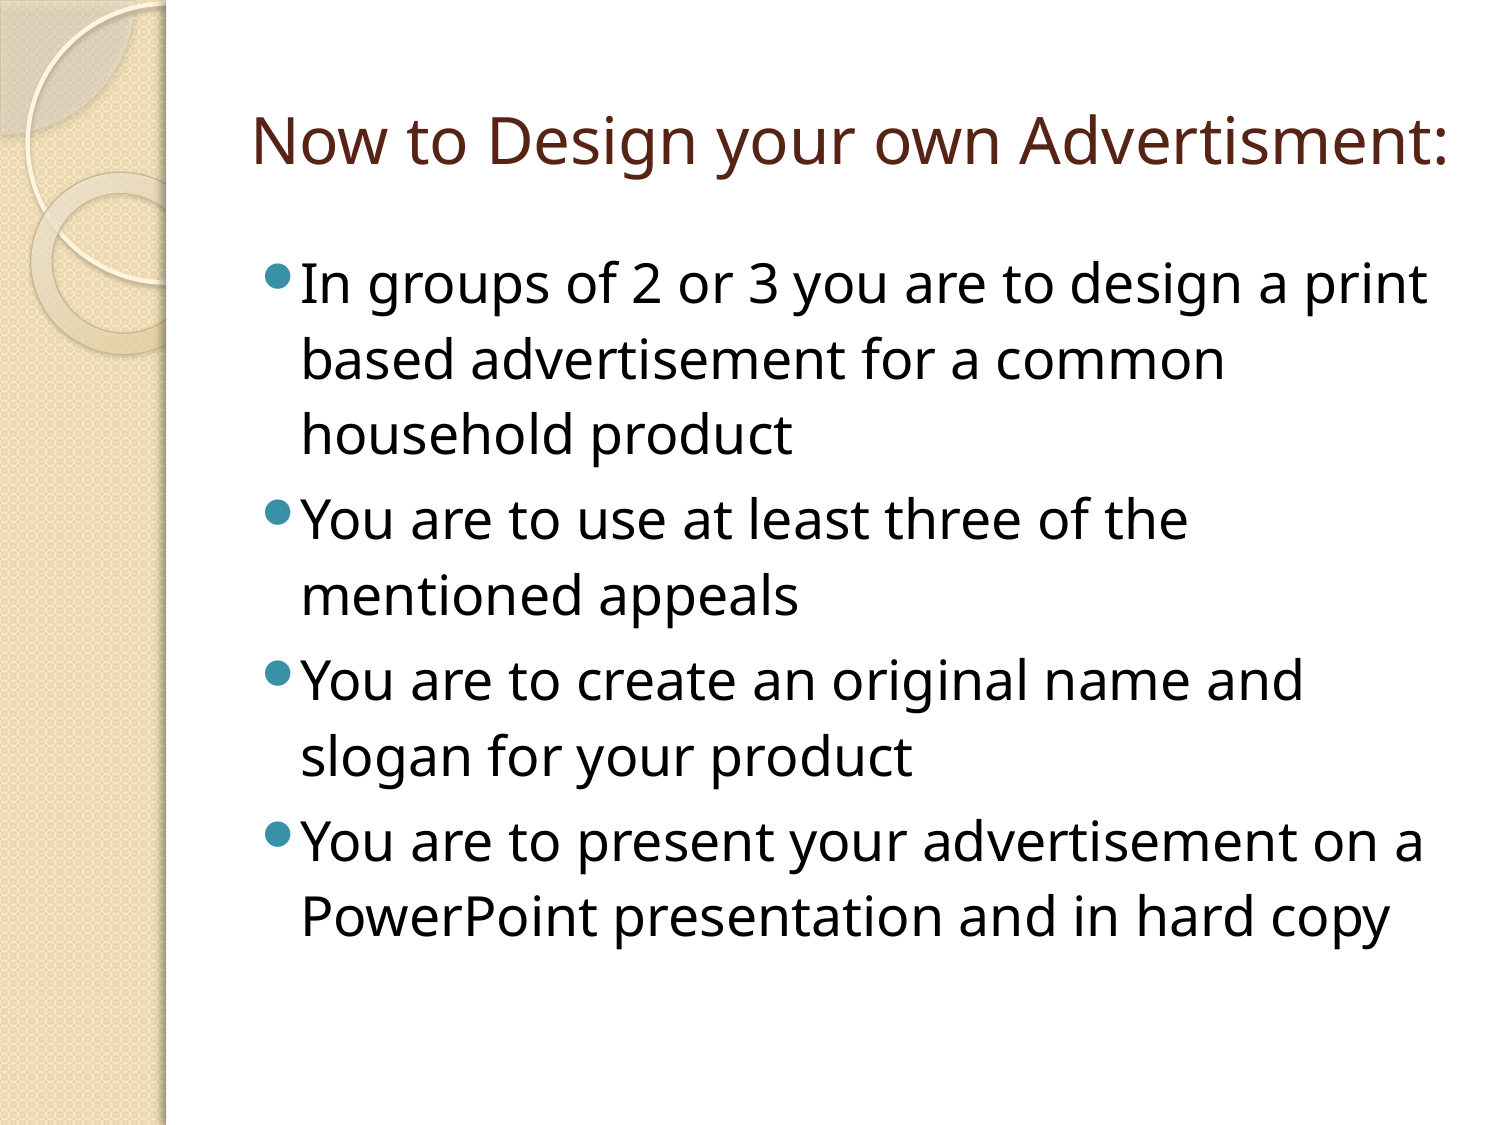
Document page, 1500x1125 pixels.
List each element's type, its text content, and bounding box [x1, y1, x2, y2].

title Now to Design your own Advertisment: [235, 45, 1466, 233]
list In groups of 2 or 3 you are to design a print based advertisement for a common household product You are to use at least three of the mentioned appeals You are to create an original name and slogan for your product You are to present your advertisement on a PowerPoint presentation and in hard copy [235, 237, 1466, 1025]
